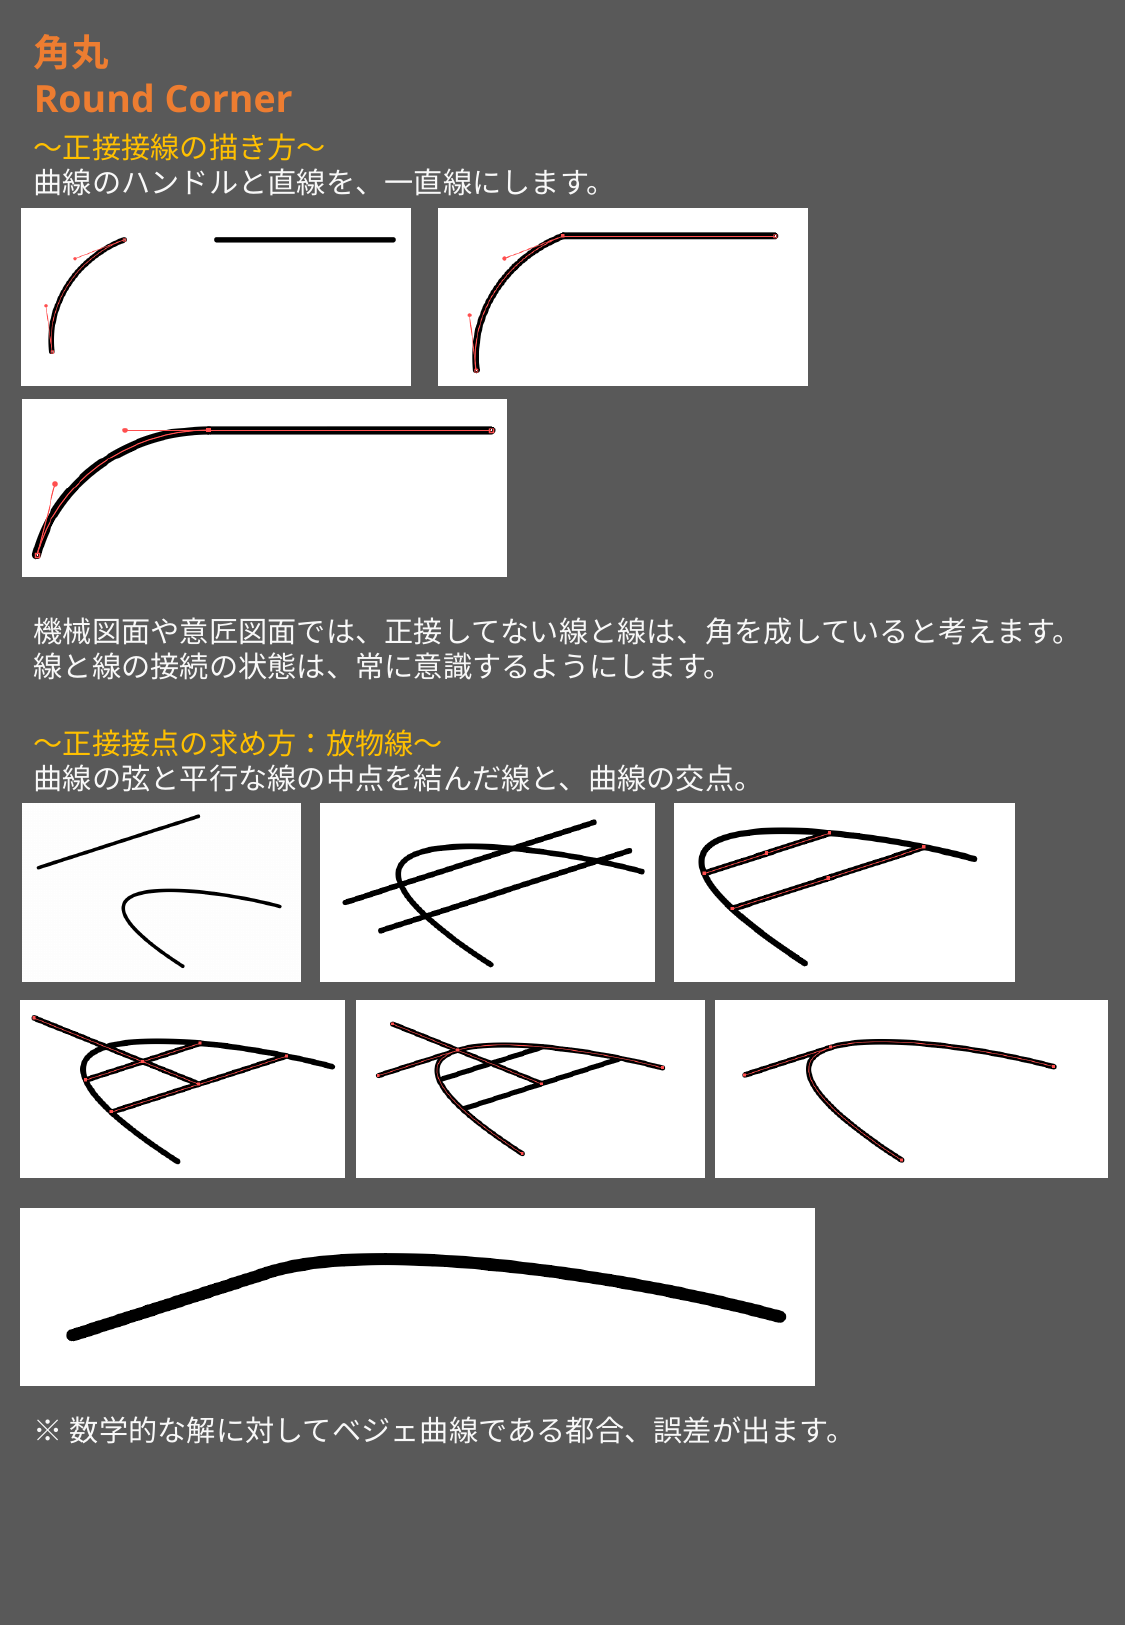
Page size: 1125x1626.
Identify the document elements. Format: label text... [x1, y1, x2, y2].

picture [20, 1207, 816, 1386]
text_box 角丸 Round Corner [19, 21, 1125, 122]
picture [319, 803, 655, 982]
picture [20, 1000, 346, 1179]
text_box 機械図面や意匠図面では、正接してない線と線は、角を成していると考えます。 線と線の接続の状態は、常に意識するようにします。 [19, 605, 1125, 691]
text_box ～正接接線の描き方～ 曲線のハンドルと直線を、一直線にします。 [19, 122, 1125, 207]
picture [356, 1000, 705, 1179]
picture [673, 803, 1016, 982]
picture [22, 803, 301, 982]
text_box ～正接接点の求め方：放物線～ 曲線の弦と平行な線の中点を結んだ線と、曲線の交点。 [19, 718, 1125, 803]
picture [22, 399, 507, 578]
picture [437, 207, 808, 386]
picture [715, 1000, 1108, 1179]
text_box ※数学的な解に対してベジェ曲線である都合、誤差が出ます。 [19, 1404, 1125, 1455]
picture [20, 207, 411, 386]
